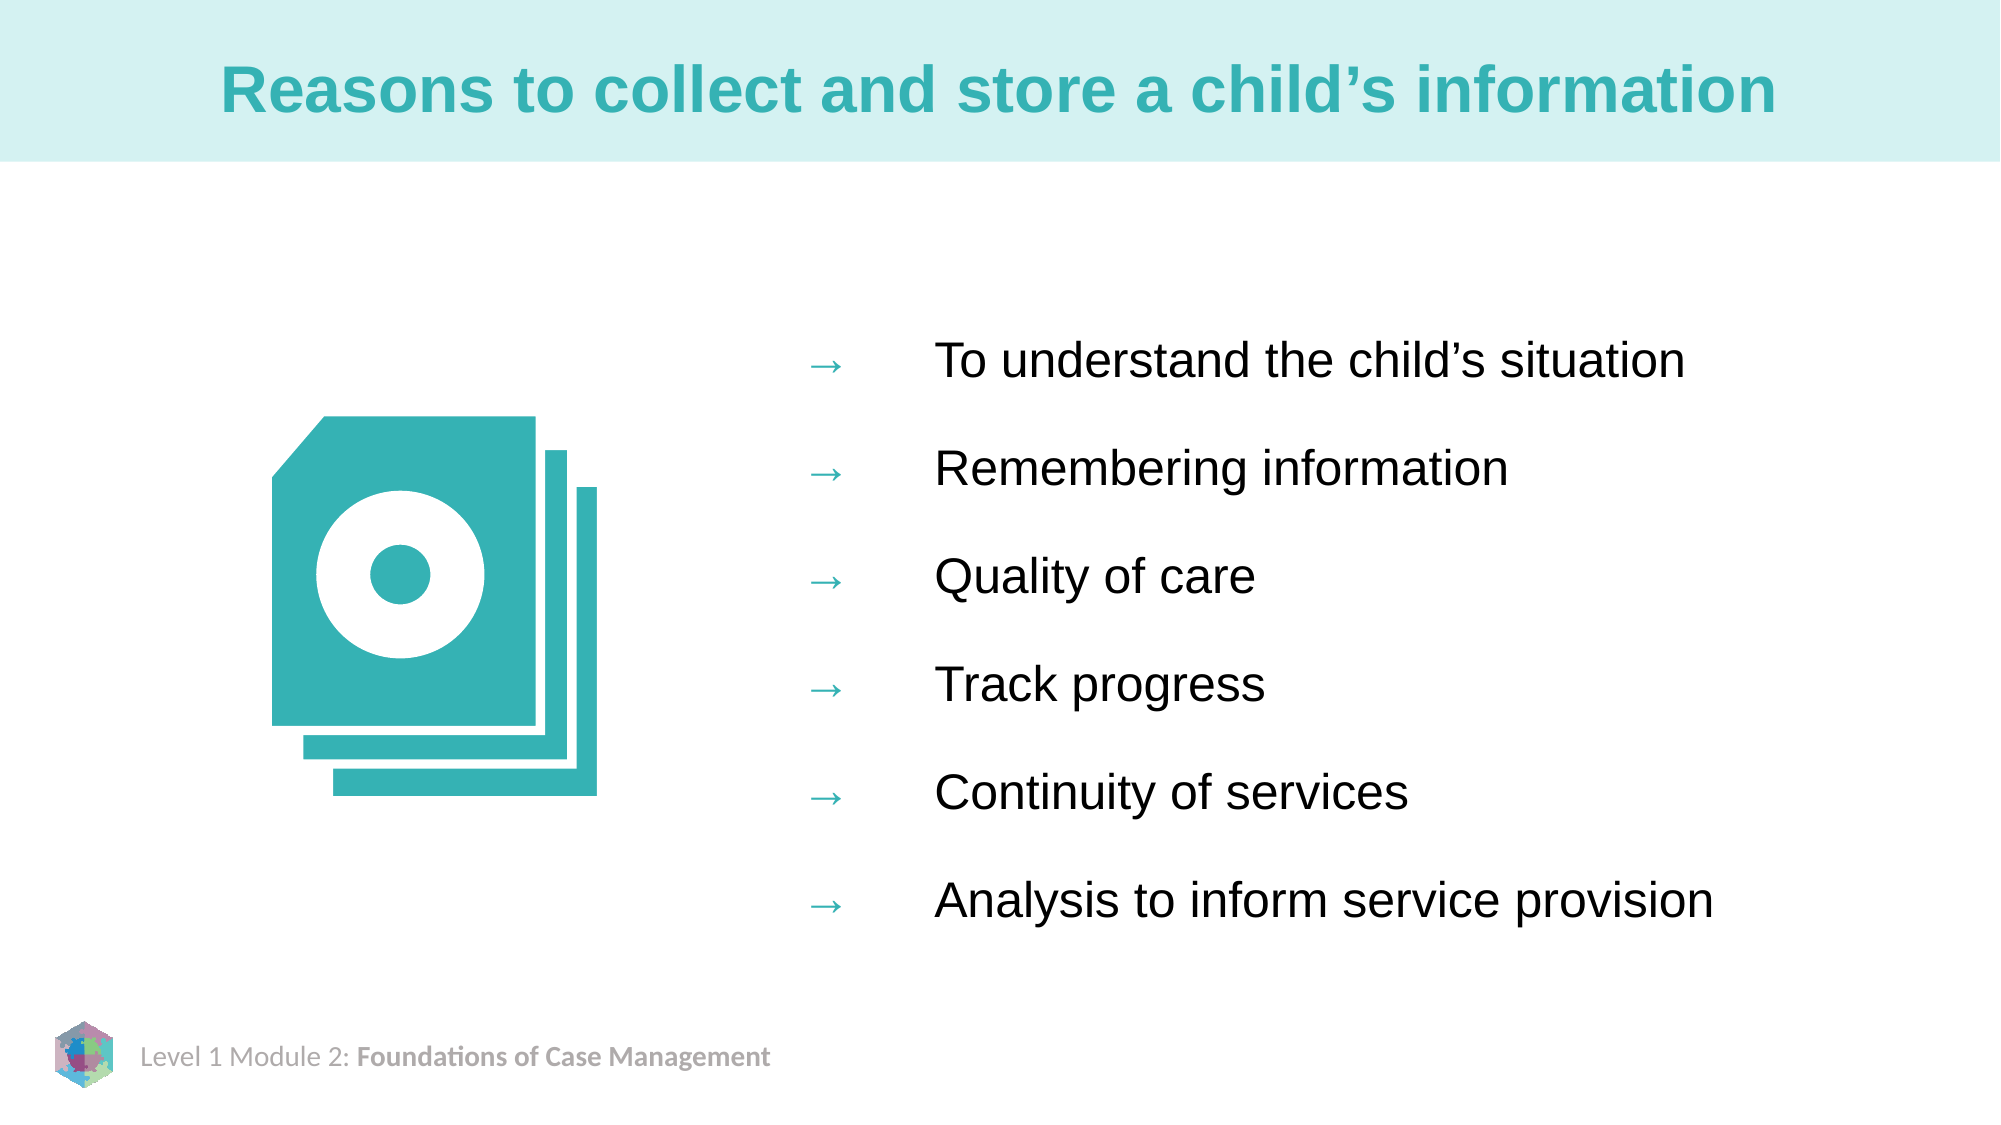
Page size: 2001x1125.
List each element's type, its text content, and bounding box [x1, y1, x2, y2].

text_box To understand the child’s situation Remembering information Quality of care Track progress Continuity of services Analysis to inform service provision [786, 326, 1839, 936]
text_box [267, 411, 602, 801]
picture [55, 1021, 113, 1088]
title Reasons to collect and store a child’s information [137, 19, 1863, 163]
